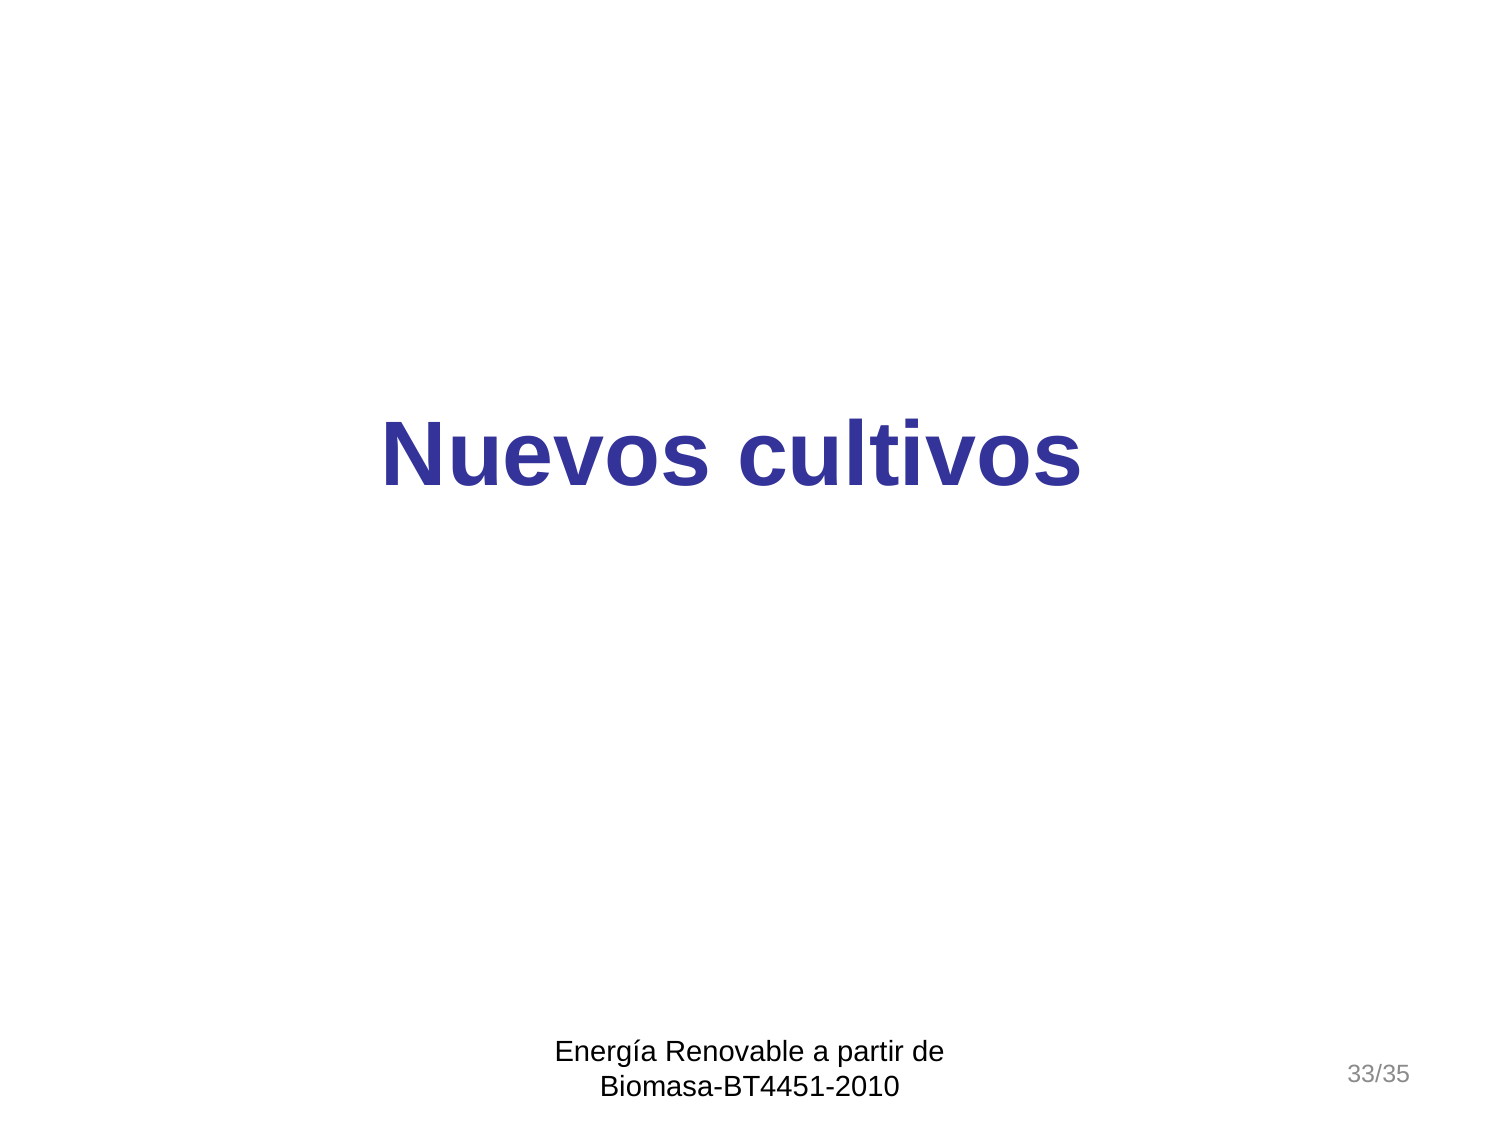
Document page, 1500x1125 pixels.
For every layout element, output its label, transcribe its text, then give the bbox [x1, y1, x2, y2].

footer Energía Renovable a partir de Biomasa-BT4451-2010 [512, 1024, 988, 1103]
text_box 33/35 [1074, 1042, 1425, 1103]
text_box Nuevos cultivos [46, 386, 1418, 512]
